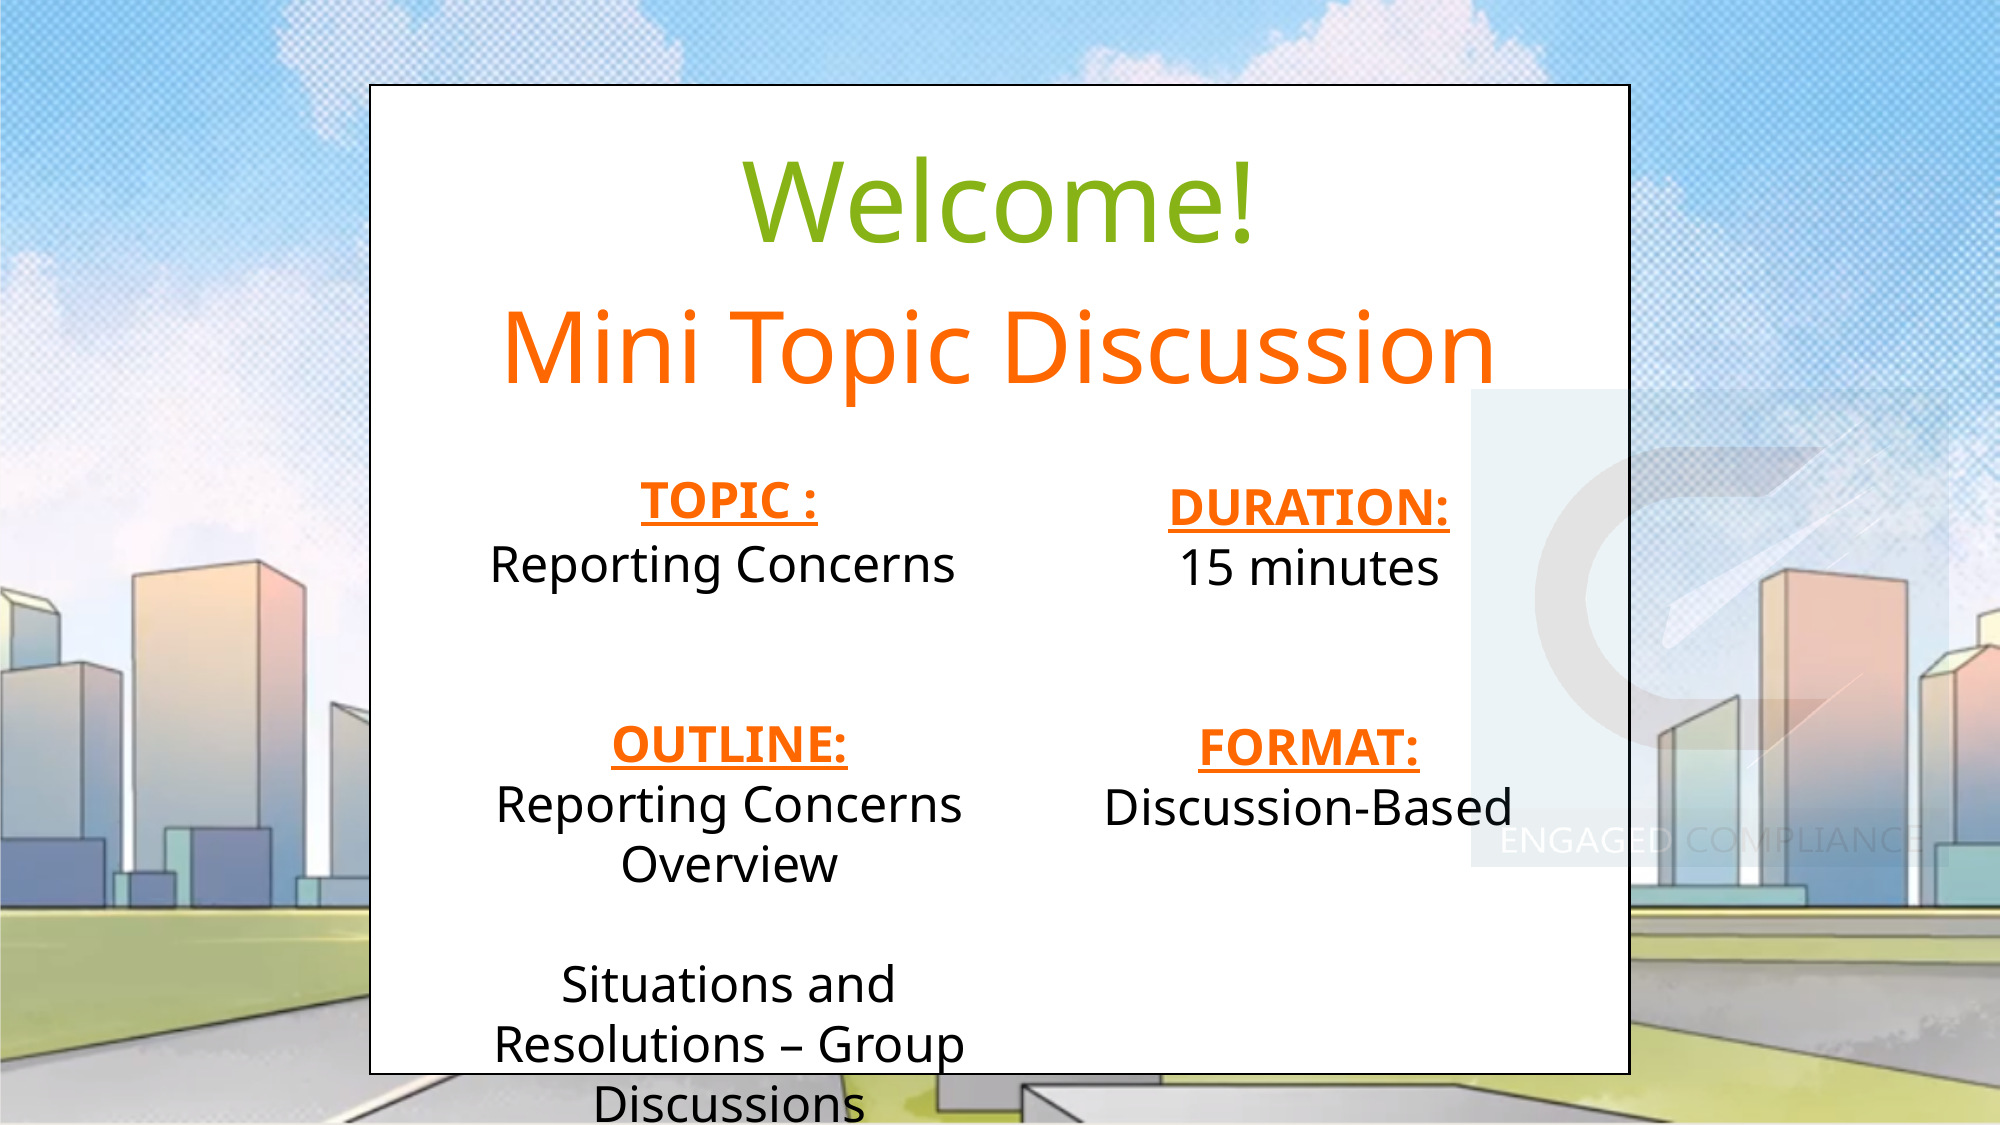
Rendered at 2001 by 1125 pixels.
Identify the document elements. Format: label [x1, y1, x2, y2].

list [0, 0, 2000, 1125]
picture [1471, 389, 1949, 867]
